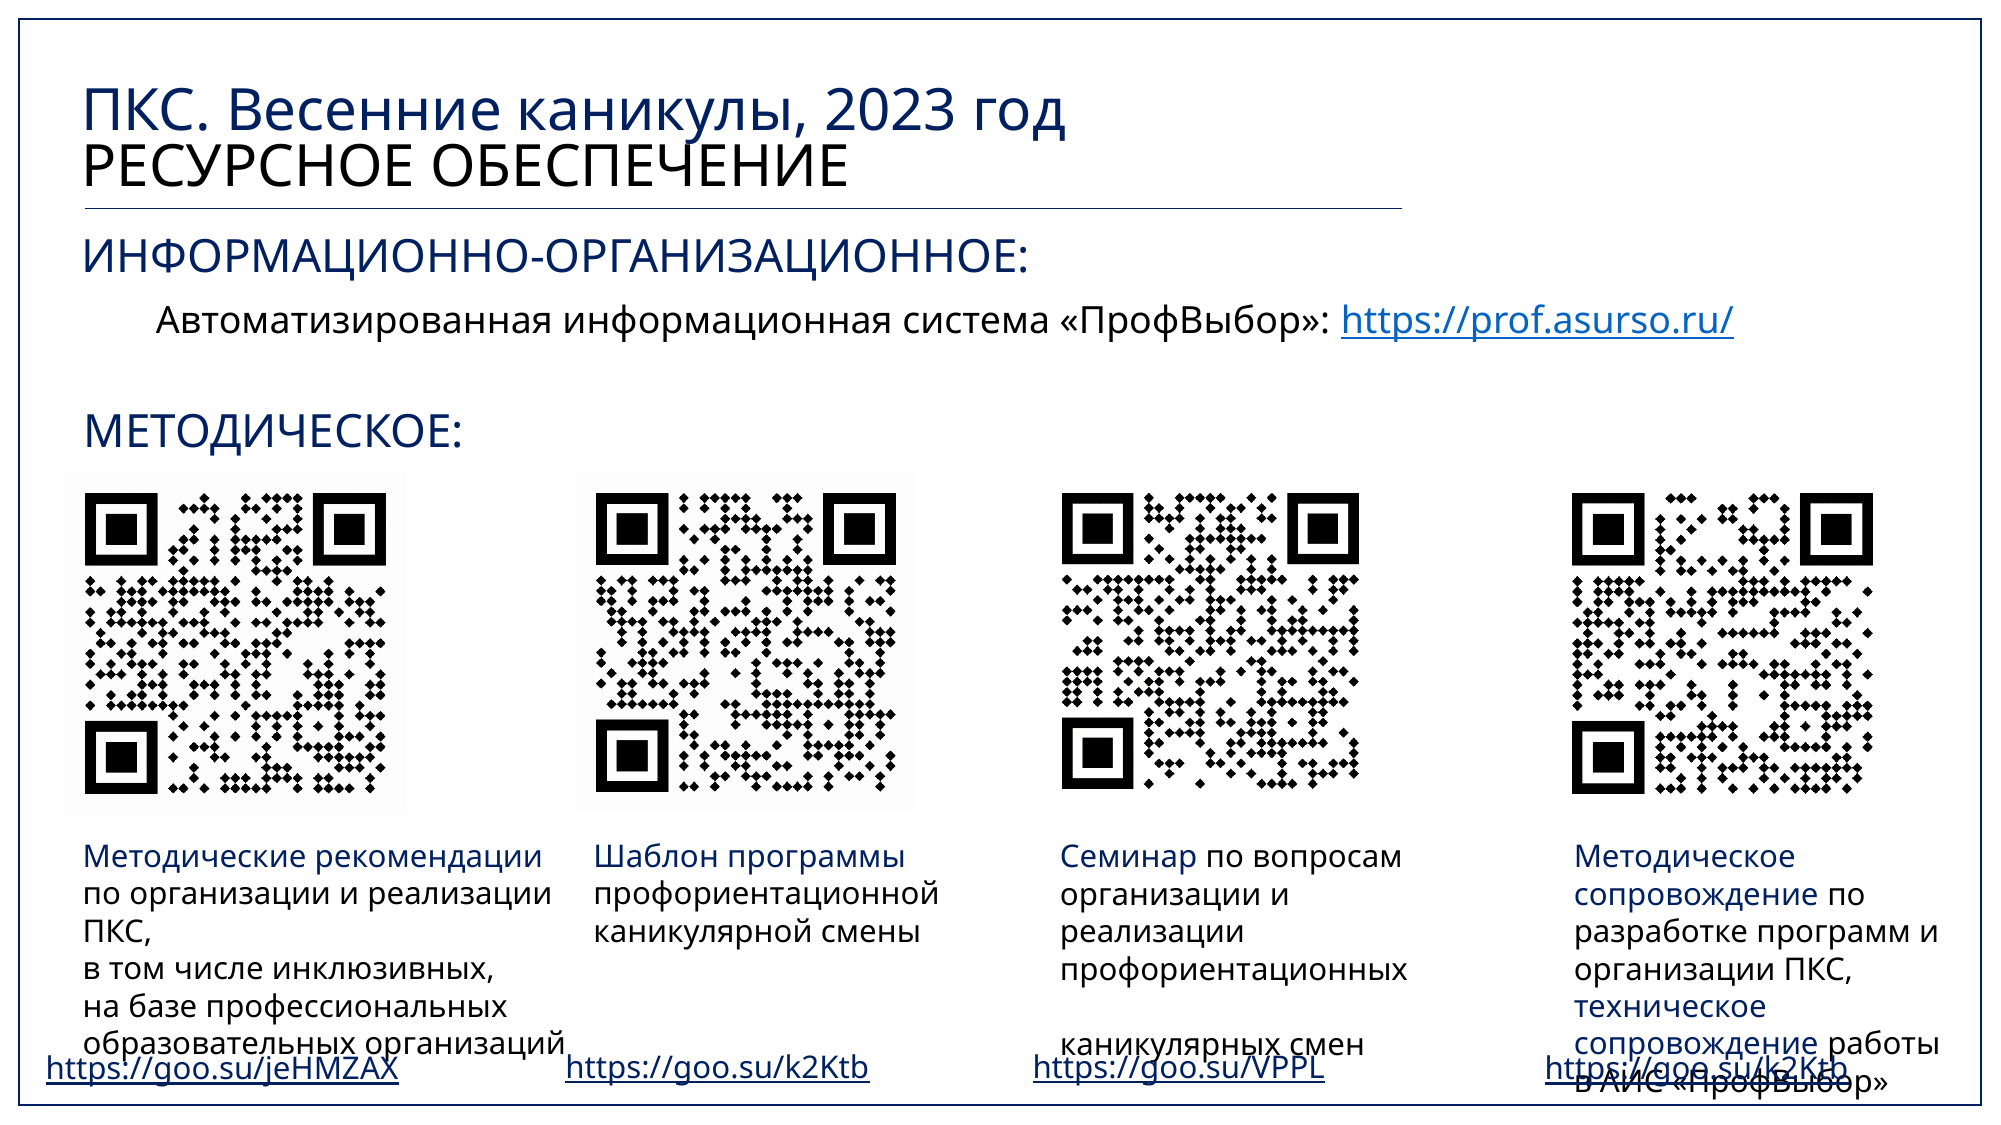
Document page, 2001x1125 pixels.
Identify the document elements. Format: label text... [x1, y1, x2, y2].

text_box https://goo.su/k2Ktb [1529, 1040, 1872, 1099]
text_box https://goo.su/k2Ktb [550, 1040, 893, 1098]
picture [1041, 472, 1379, 809]
text_box МЕТОДИЧЕСКОЕ: [69, 393, 1900, 464]
text_box Методические рекомендации по организации и реализации ПКС, в том числе инклюзивных, на базе профессиональных образовательных организаций [67, 828, 606, 1069]
text_box Шаблон программы профориентационной каникулярной смены [606, 828, 1012, 994]
text_box https://goo.su/jeHMZAX [30, 1040, 431, 1099]
text_box Автоматизированная информационная система «ПрофВыбор»: https://prof.asurso.ru/ [141, 288, 1981, 355]
text_box ПКС. Весенние каникулы, 2023 год РЕСУРСНОЕ ОБЕСПЕЧЕНИЕ [66, 78, 1727, 206]
picture [64, 472, 406, 814]
text_box Методическое сопровождение по разработке программ и организации ПКС, техническое сопровождение работы в АИС «ПрофВыбор» [1558, 829, 1956, 1125]
text_box [18, 18, 1982, 1106]
picture [1551, 472, 1893, 814]
picture [575, 472, 916, 812]
text_box Семинар по вопросам организации и реализации профориентационных каникулярных смен [1045, 829, 1427, 1106]
text_box ИНФОРМАЦИОННО-ОРГАНИЗАЦИОННОЕ: [66, 219, 1898, 289]
text_box https://goo.su/VPPL [1017, 1040, 1349, 1098]
